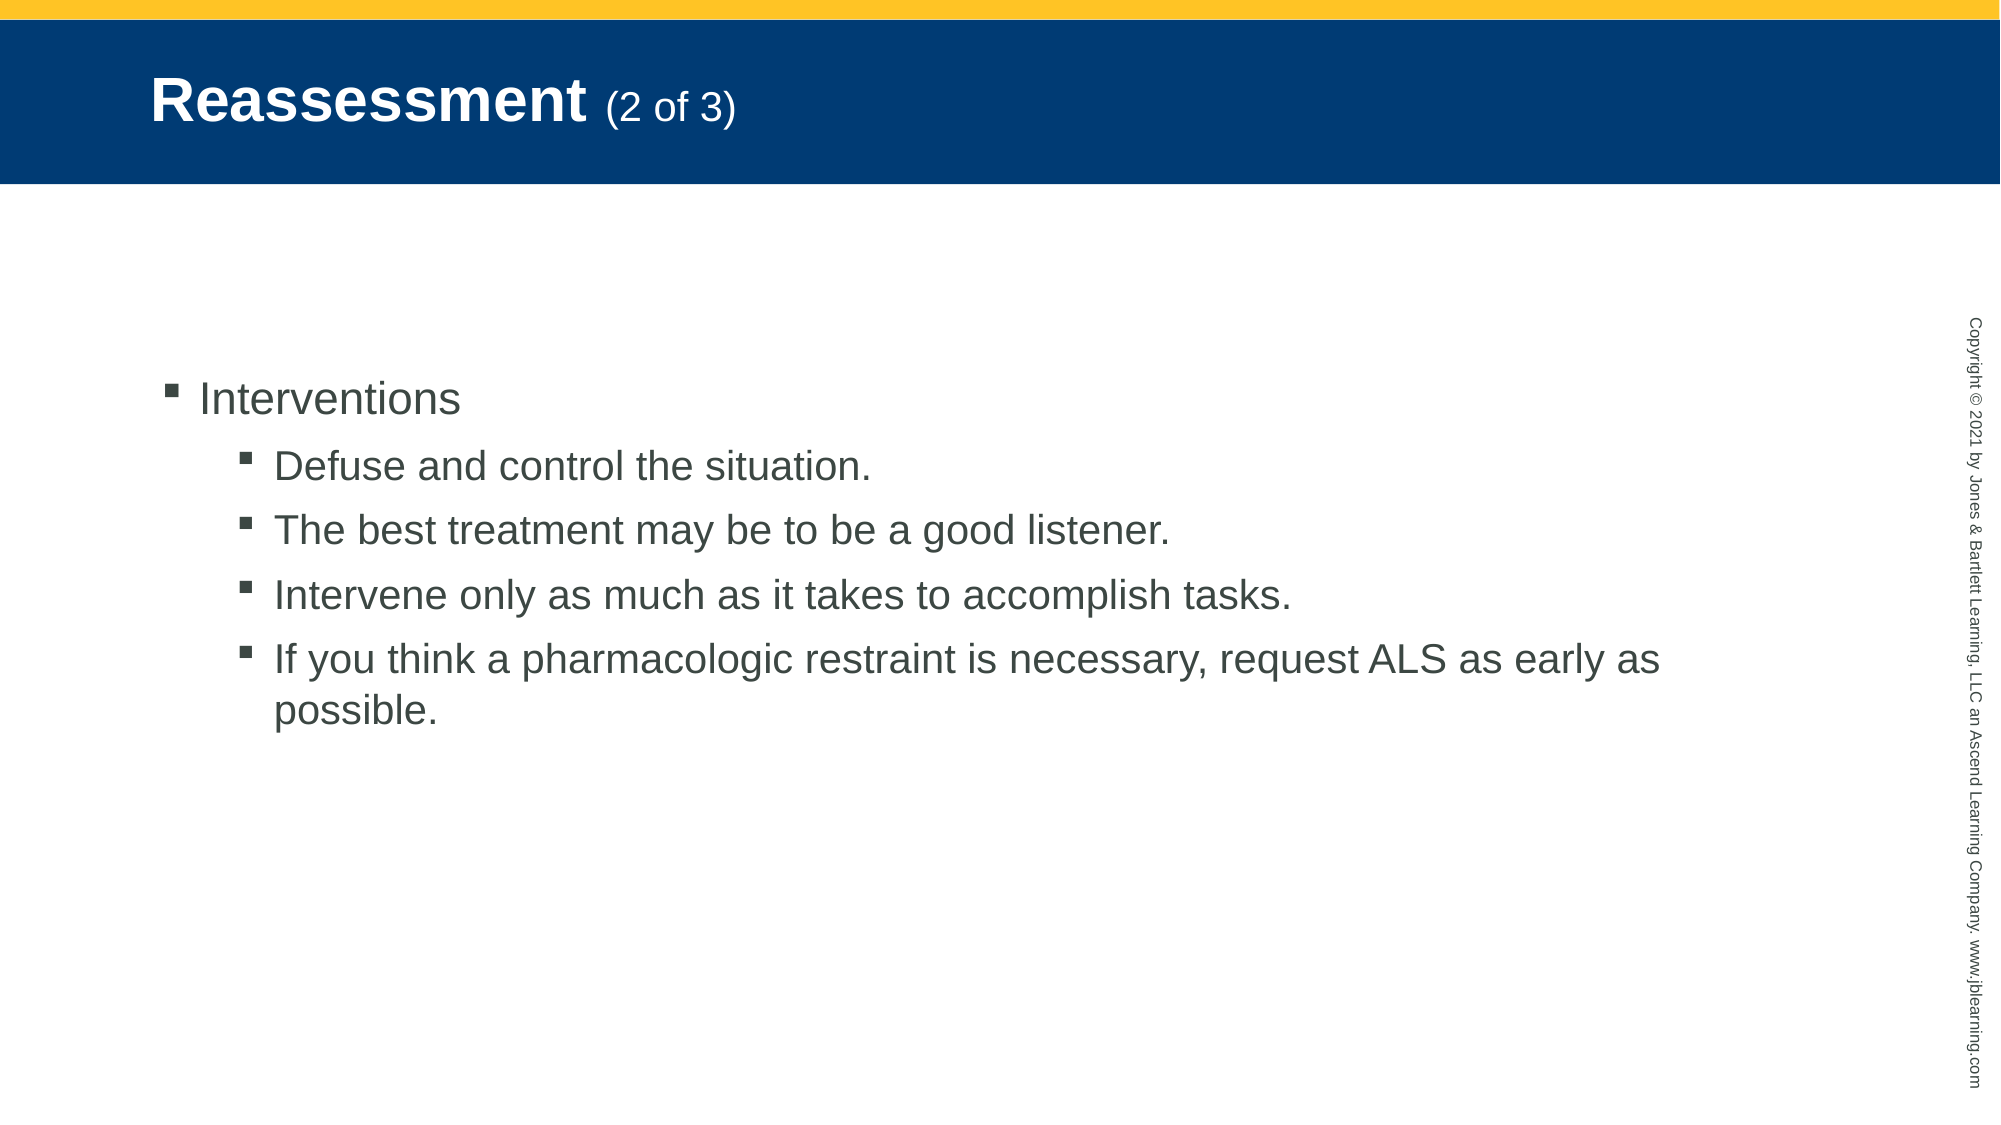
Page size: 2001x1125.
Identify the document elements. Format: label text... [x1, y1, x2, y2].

title Reassessment (2 of 3) [0, 19, 2000, 185]
list Interventions Defuse and control the situation. The best treatment may be to be a good listener. Intervene only as much as it takes to accomplish tasks. If you think a pharmacologic restraint is necessary, request ALS as early as possible. [146, 361, 1859, 1016]
